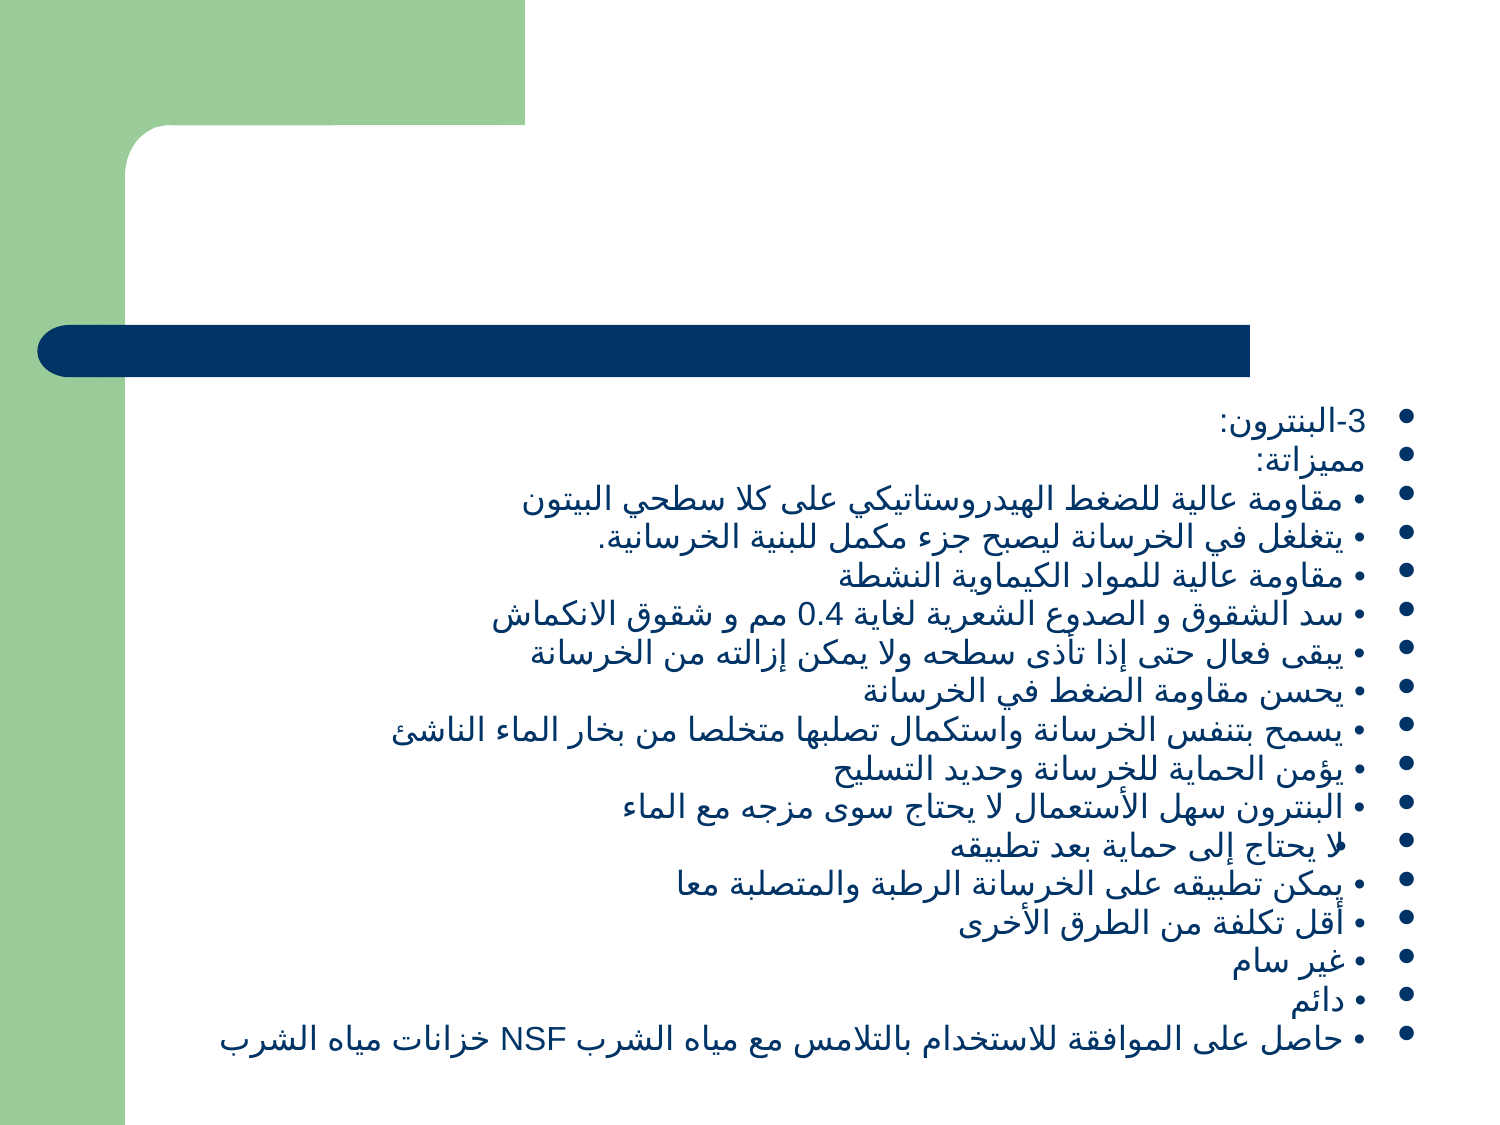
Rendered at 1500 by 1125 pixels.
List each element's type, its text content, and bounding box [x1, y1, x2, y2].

list 3-البنترون: مميزاتة: • مقاومة عالية للضغط الهيدروستاتيكي على كلا سطحي البيتون • يتغلغل في الخرسانة ليصبح جزء مكمل للبنية الخرسانية. • مقاومة عالية للمواد الكيماوية النشطة • سد الشقوق و الصدوع الشعرية لغاية 0.4 مم و شقوق الانكماش • يبقى فعال حتى إذا تأذى سطحه ولا يمكن إزالته من الخرسانة • يحسن مقاومة الضغط في الخرسانة • يسمح بتنفس الخرسانة واستكمال تصلبها متخلصا من بخار الماء الناشئ • يؤمن الحماية للخرسانة وحديد التسليح • البنترون سهل الأستعمال لا يحتاج سوى مزجه مع الماء • لا يحتاج إلى حماية بعد تطبيقه • يمكن تطبيقه على الخرسانة الرطبة والمتصلبة معا • أقل تكلفة من الطرق الأخرى • غير سام • دائم • حاصل على الموافقة للاستخدام بالتلامس مع مياه الشرب NSF خزانات مياه الشرب [75, 399, 1438, 1125]
